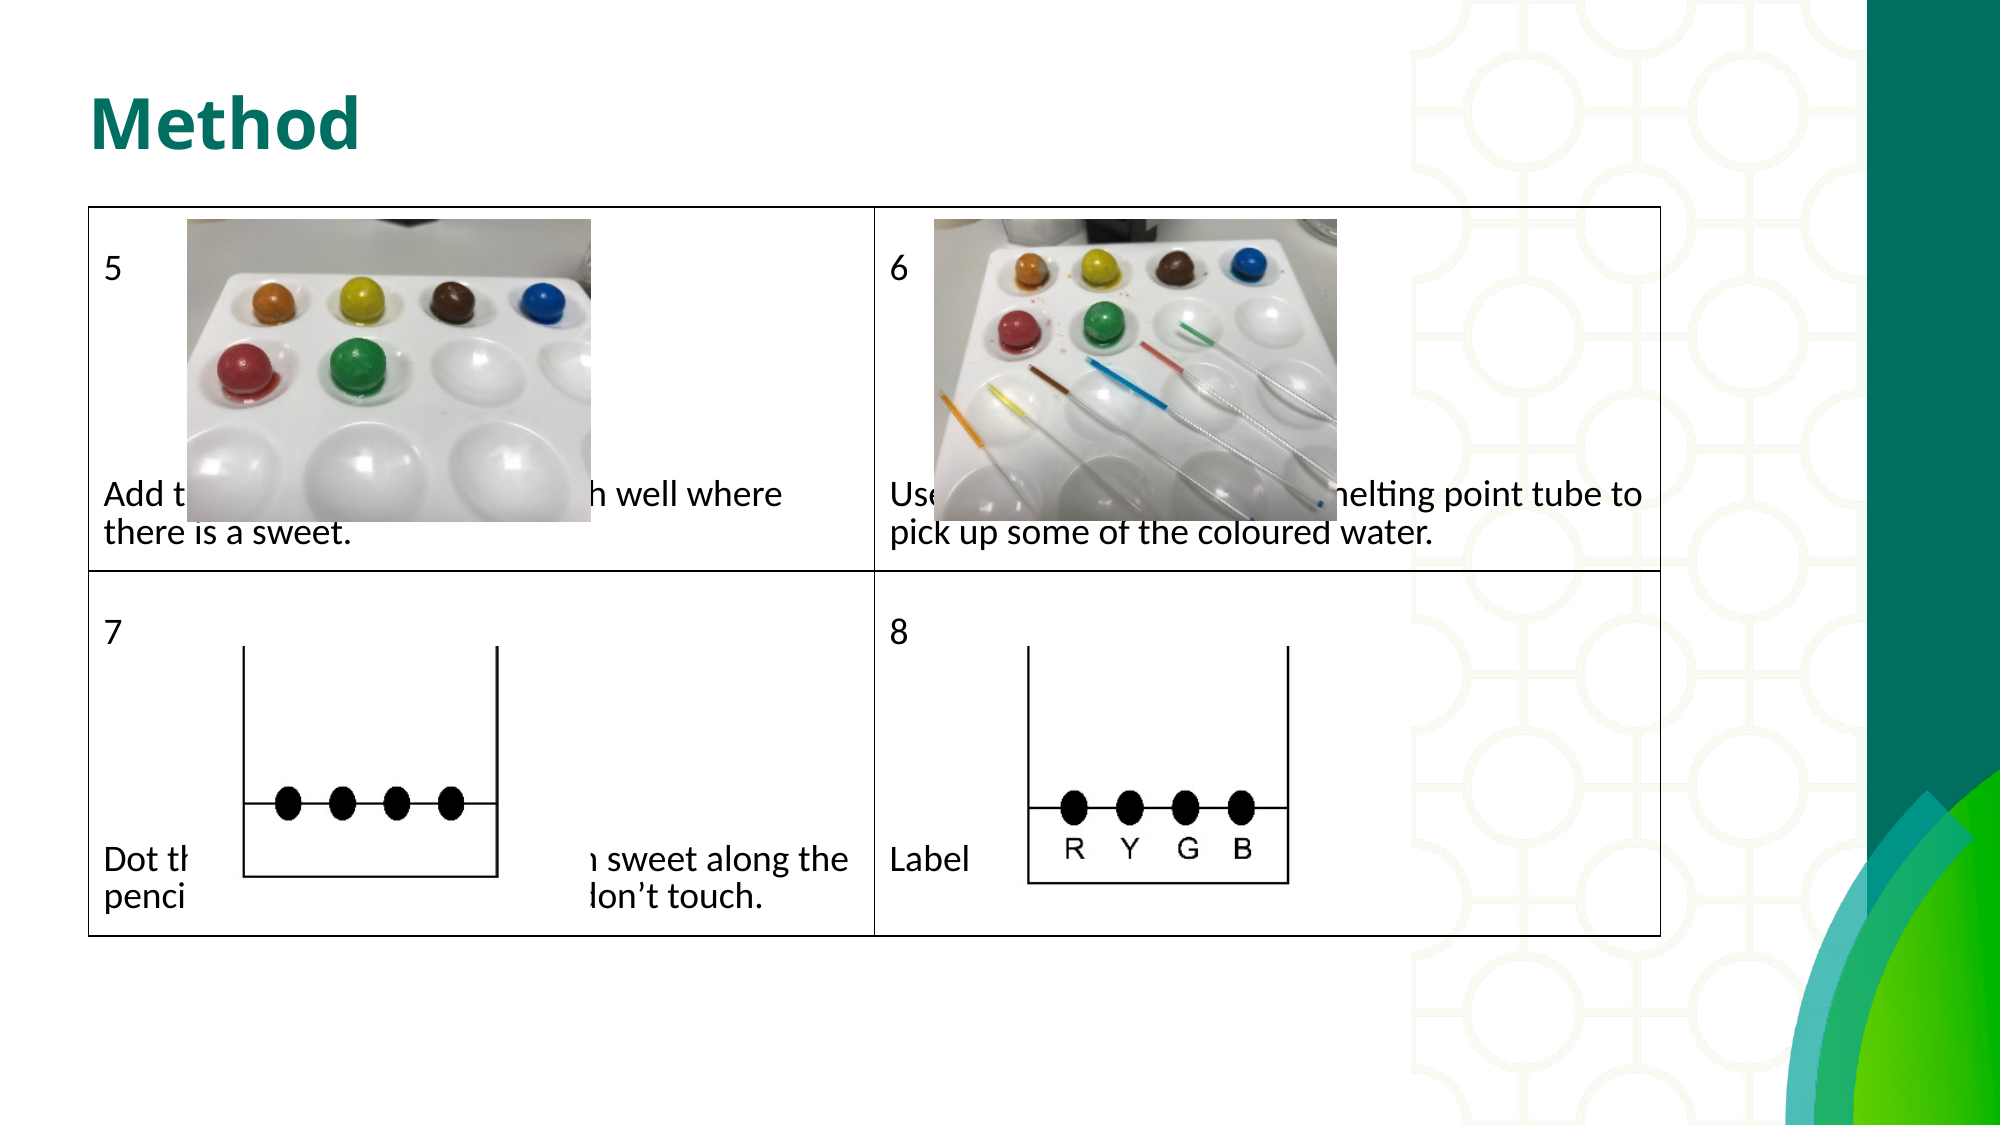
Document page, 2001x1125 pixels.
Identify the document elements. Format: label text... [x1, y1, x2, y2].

table_cell 8 Label each colour in pencil. [875, 572, 1660, 935]
picture [187, 646, 591, 919]
picture [934, 219, 1337, 521]
picture [1411, 0, 2001, 1125]
picture [967, 646, 1385, 919]
table_header 6 Use a small paint brush or a melting point tube to pick up some of the coloured water. [875, 208, 1660, 570]
title Method [88, 88, 1743, 161]
table_header 5 Add three drops of water to each well where there is a sweet. [89, 208, 874, 570]
table_cell 7 Dot the different dyes from each sweet along the pencil line. Make sure the dots don’t touch. [89, 572, 874, 935]
picture [187, 219, 591, 522]
